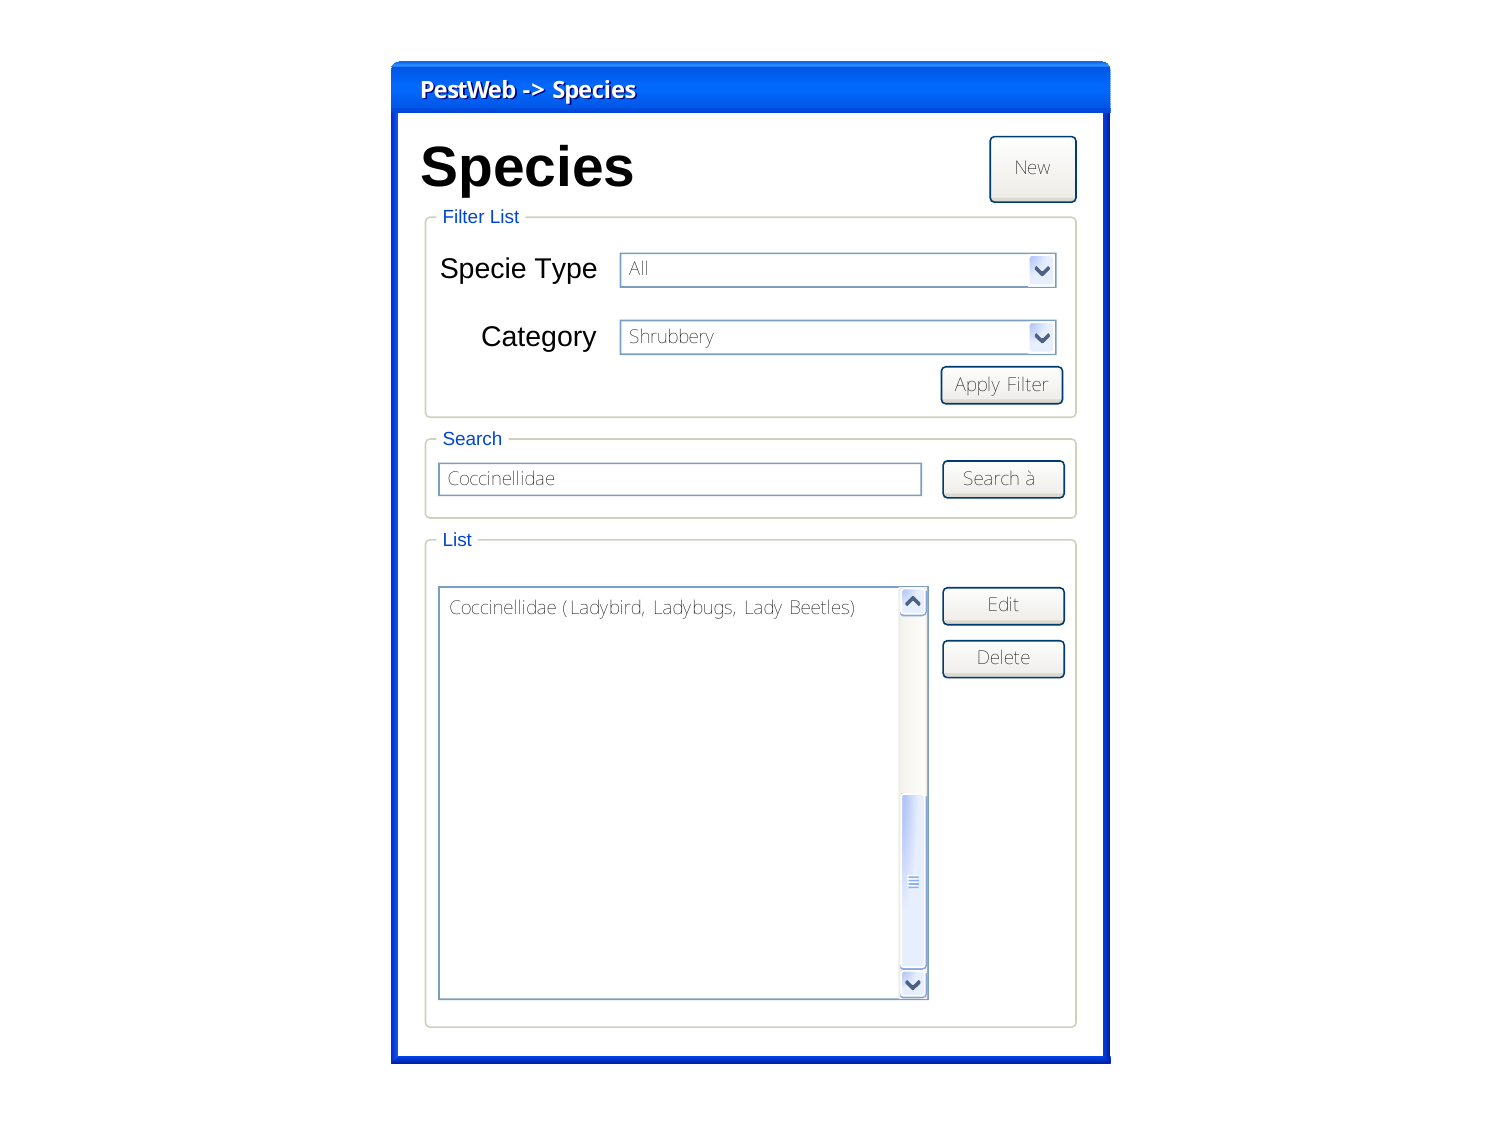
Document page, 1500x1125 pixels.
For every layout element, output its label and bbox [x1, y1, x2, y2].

text_box [386, 58, 1149, 1068]
